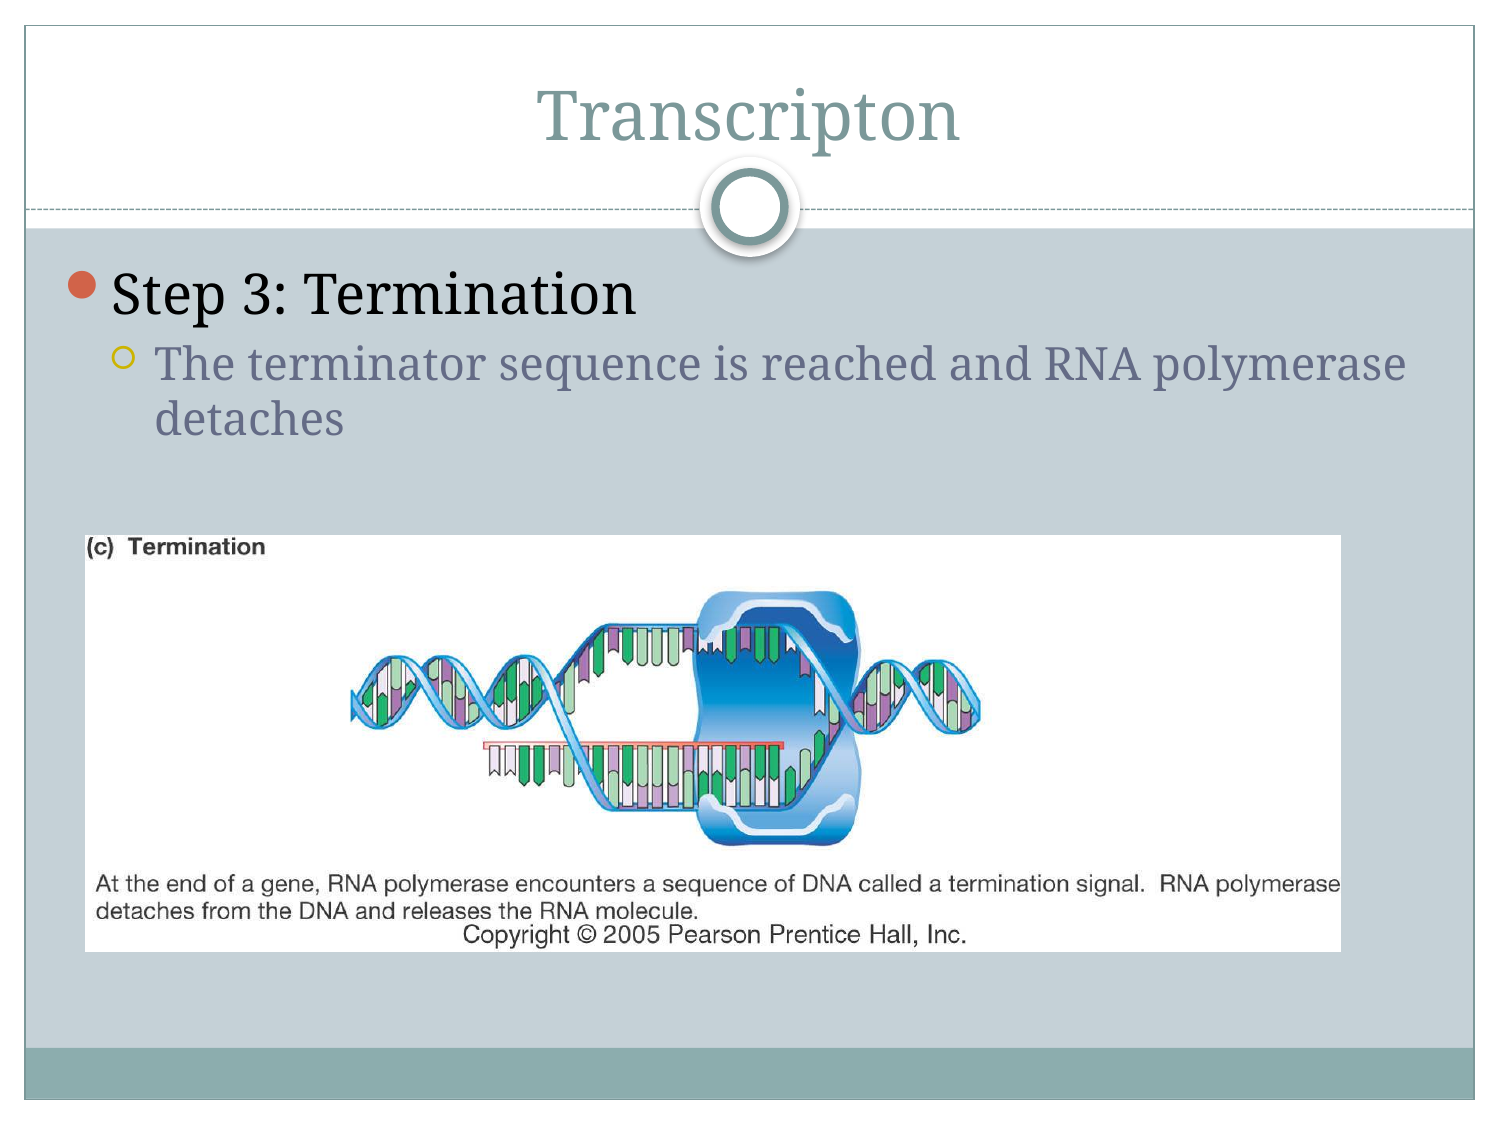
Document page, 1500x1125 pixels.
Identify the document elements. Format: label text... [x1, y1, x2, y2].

list Step 3: Termination The terminator sequence is reached and RNA polymerase detaches [49, 250, 1445, 1001]
picture [85, 535, 1342, 952]
title Transcripton [49, 37, 1450, 162]
